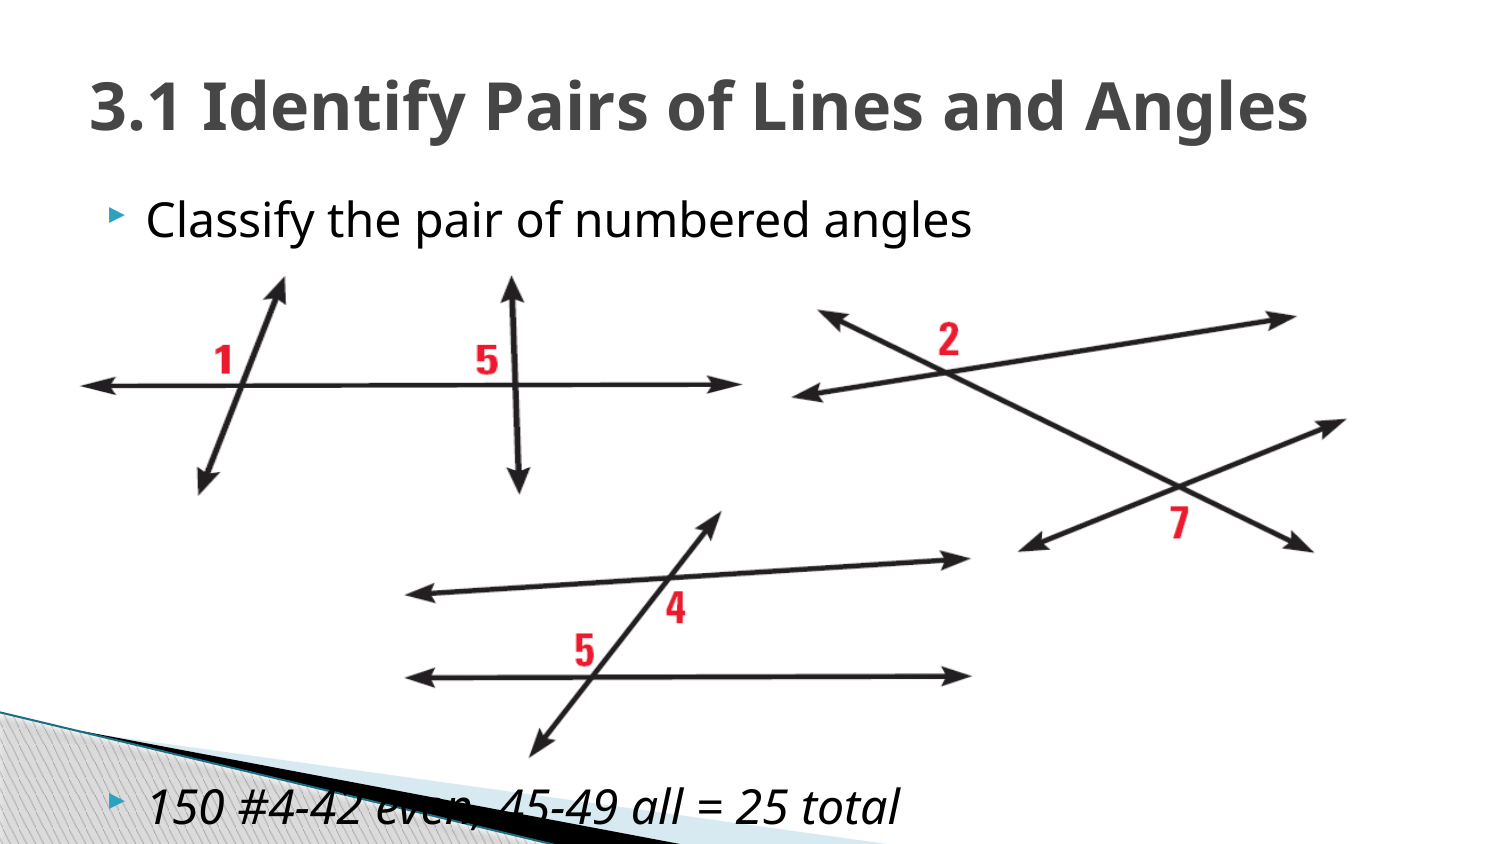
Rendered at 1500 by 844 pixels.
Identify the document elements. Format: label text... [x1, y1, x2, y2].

list Classify the pair of numbered angles 150 #4-42 even, 45-49 all = 25 total [75, 182, 1425, 844]
picture [62, 271, 1351, 768]
title 3.1 Identify Pairs of Lines and Angles [75, 33, 1425, 175]
